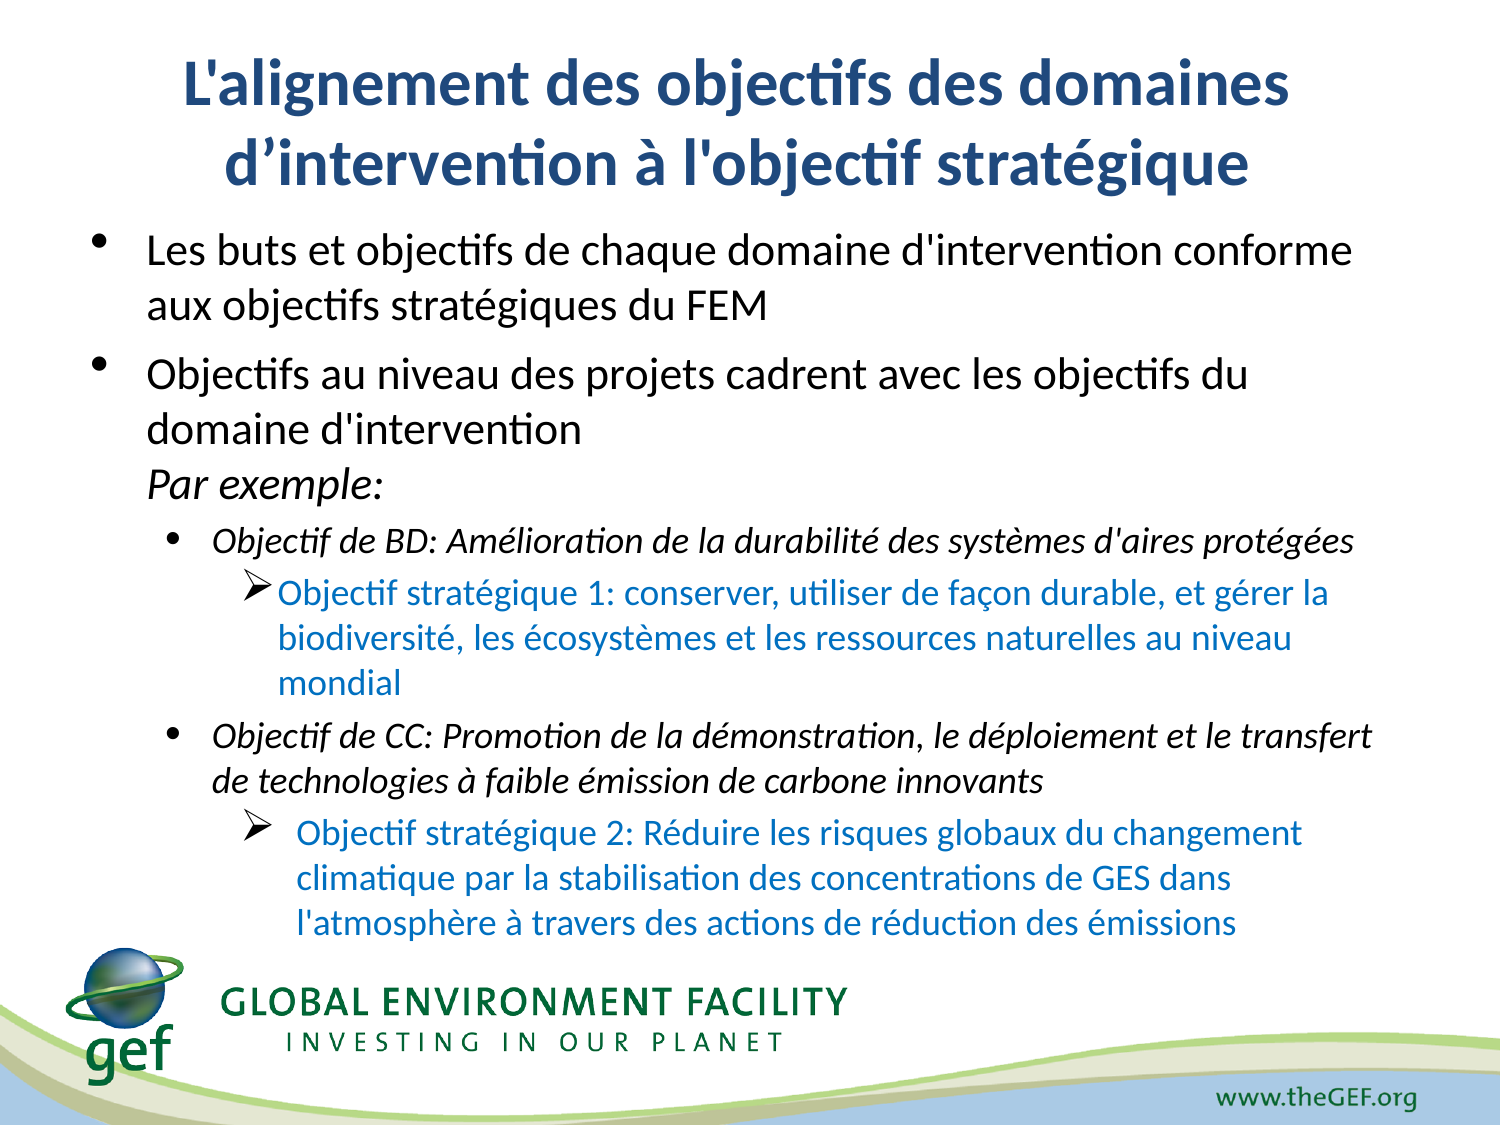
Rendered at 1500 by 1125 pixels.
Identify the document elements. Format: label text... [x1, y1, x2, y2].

picture [0, 920, 1500, 1125]
list Les buts et objectifs de chaque domaine d'intervention conforme aux objectifs stratégiques du FEM Objectifs au niveau des projets cadrent avec les objectifs du domaine d'intervention Par exemple: Objectif de BD: Amélioration de la durabilité des systèmes d'aires protégées Objectif stratégique 1: conserver, utiliser de façon durable, et gérer la biodiversité, les écosystèmes et les ressources naturelles au niveau mondial Objectif de CC: Promotion de la démonstration, le déploiement et le transfert de technologies à faible émission de carbone innovants Objectif stratégique 2: Réduire les risques globaux du changement climatique par la stabilisation des concentrations de GES dans l'atmosphère à travers des actions de réduction des émissions [74, 212, 1426, 956]
title L'alignement des objectifs des domaines d’intervention à l'objectif stratégique [62, 24, 1413, 213]
